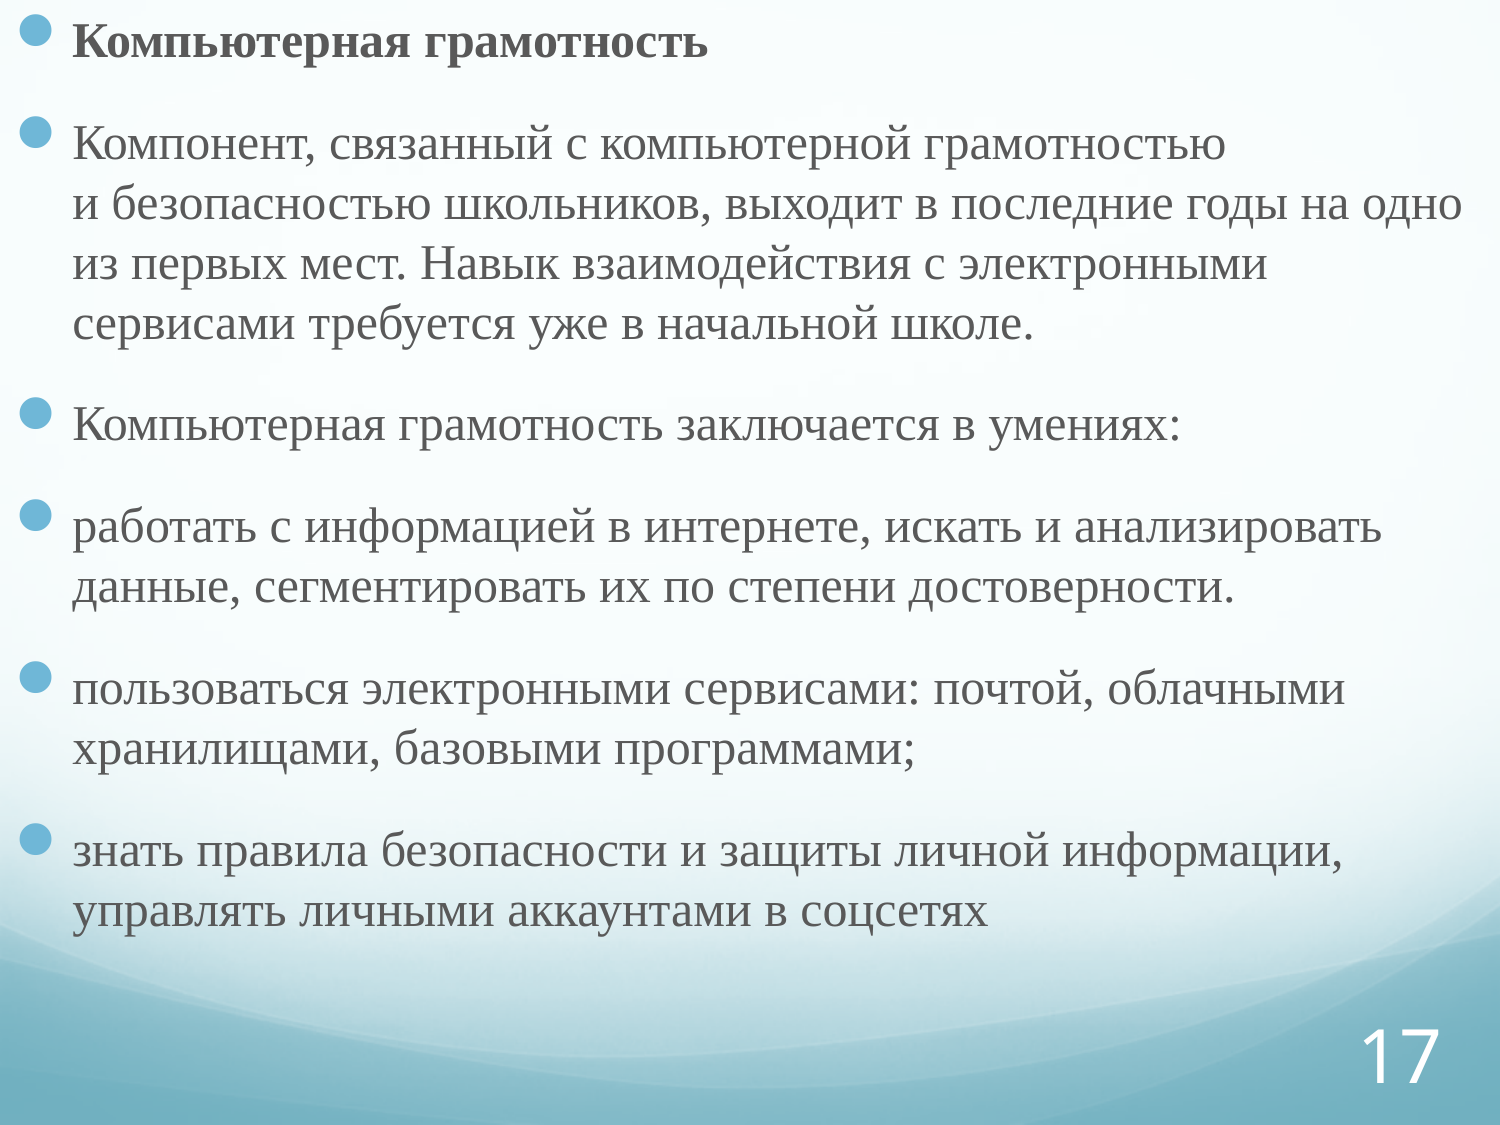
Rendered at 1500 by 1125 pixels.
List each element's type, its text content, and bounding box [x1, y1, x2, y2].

list Компьютерная грамотность Компонент, связанный с компьютерной грамотностью и безопасностью школьников, выходит в последние годы на одно из первых мест. Навык взаимодействия с электронными сервисами требуется уже в начальной школе. Компьютерная грамотность заключается в умениях: работать с информацией в интернете, искать и анализировать данные, сегментировать их по степени достоверности. пользоваться электронными сервисами: почтой, облачными хранилищами, базовыми программами; знать правила безопасности и защиты личной информации, управлять личными аккаунтами в соцсетях [0, 0, 1500, 1125]
footer [43, 1029, 838, 1090]
slide_number 17 [1295, 1029, 1459, 1090]
